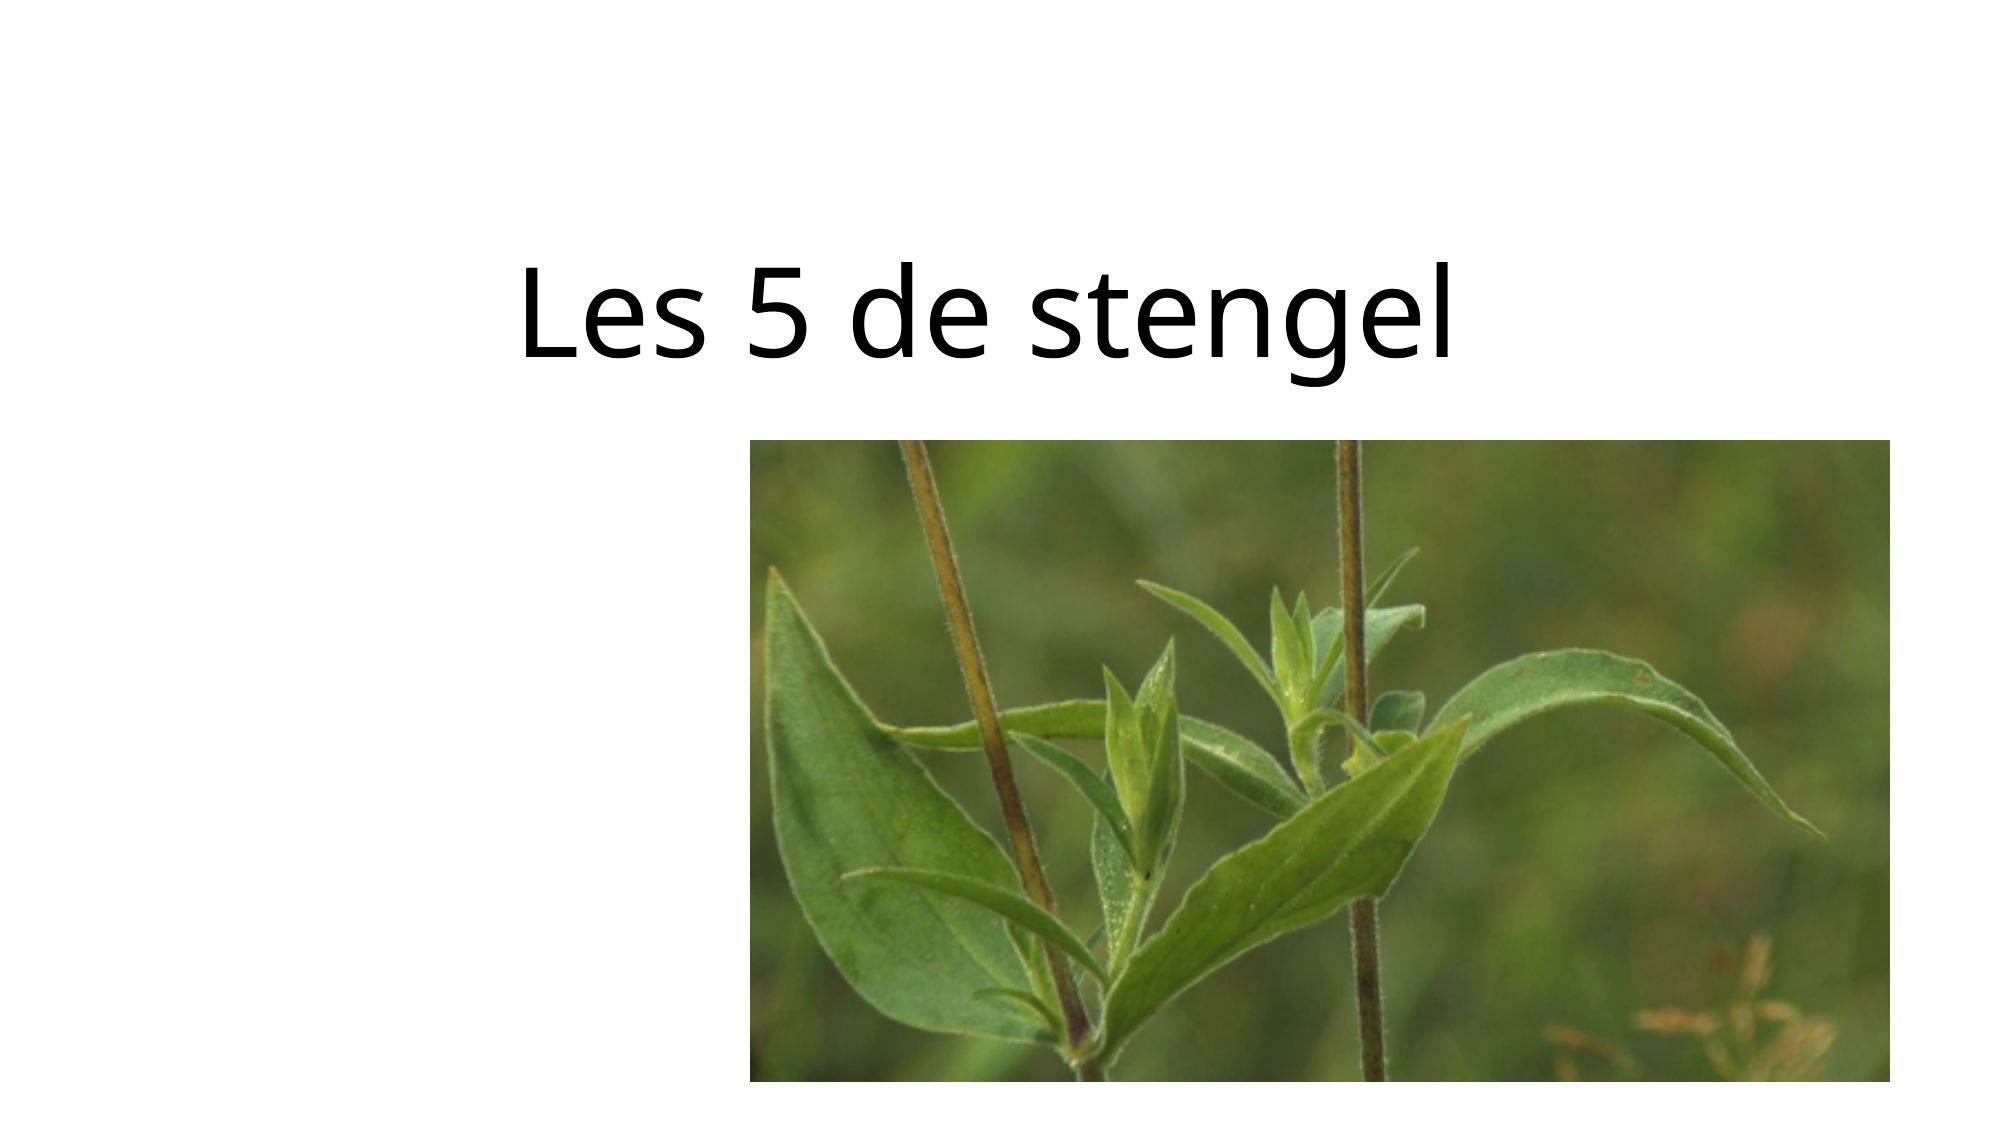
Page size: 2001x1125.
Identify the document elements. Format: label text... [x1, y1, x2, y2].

picture [749, 440, 1890, 1082]
title Les 5 de stengel [236, 0, 1737, 392]
